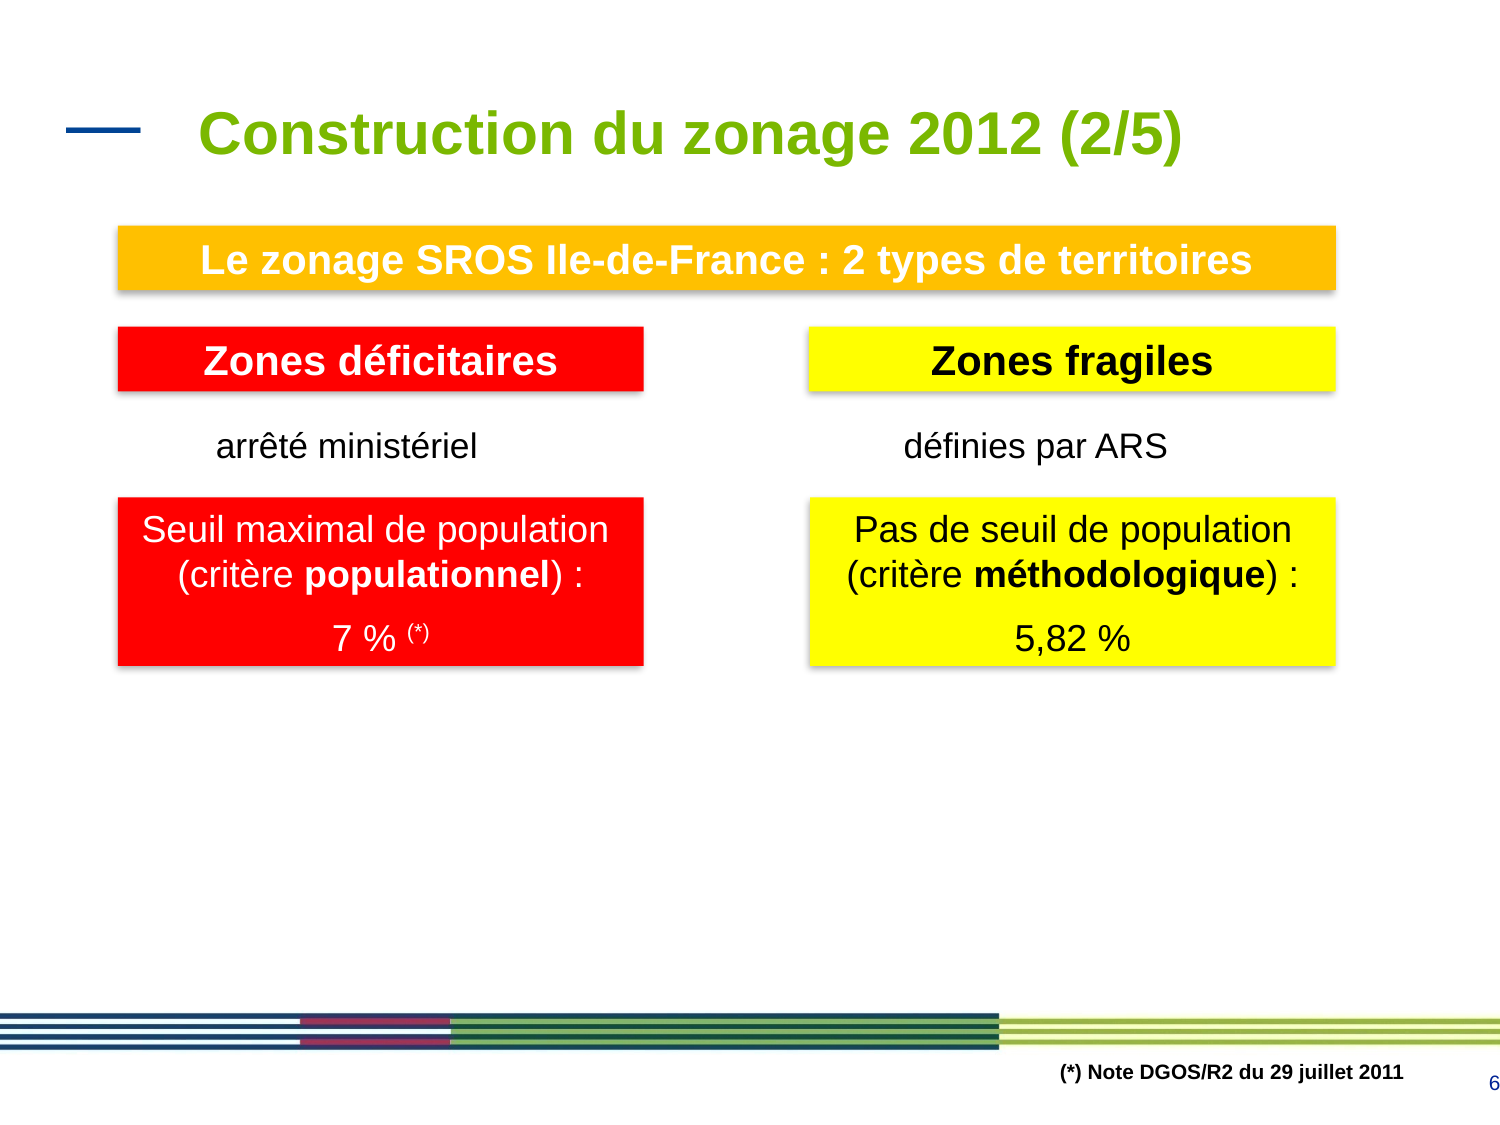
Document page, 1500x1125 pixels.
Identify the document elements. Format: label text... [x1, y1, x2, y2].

picture [65, 123, 141, 137]
text_box Zones fragiles [808, 326, 1336, 392]
title Construction du zonage 2012 (2/5) [50, 36, 1388, 224]
text_box arrêté ministériel définies par ARS [112, 267, 1428, 943]
text_box Zones déficitaires [117, 326, 644, 392]
text_box Pas de seuil de population (critère méthodologique) : 5,82 % [810, 497, 1336, 666]
text_box Le zonage SROS Ile-de-France : 2 types de territoires [117, 225, 1336, 291]
text_box (*) Note DGOS/R2 du 29 juillet 2011 [1045, 1051, 1471, 1125]
text_box Seuil maximal de population (critère populationnel) : 7 % (*) [117, 497, 644, 666]
picture [0, 999, 1500, 1063]
